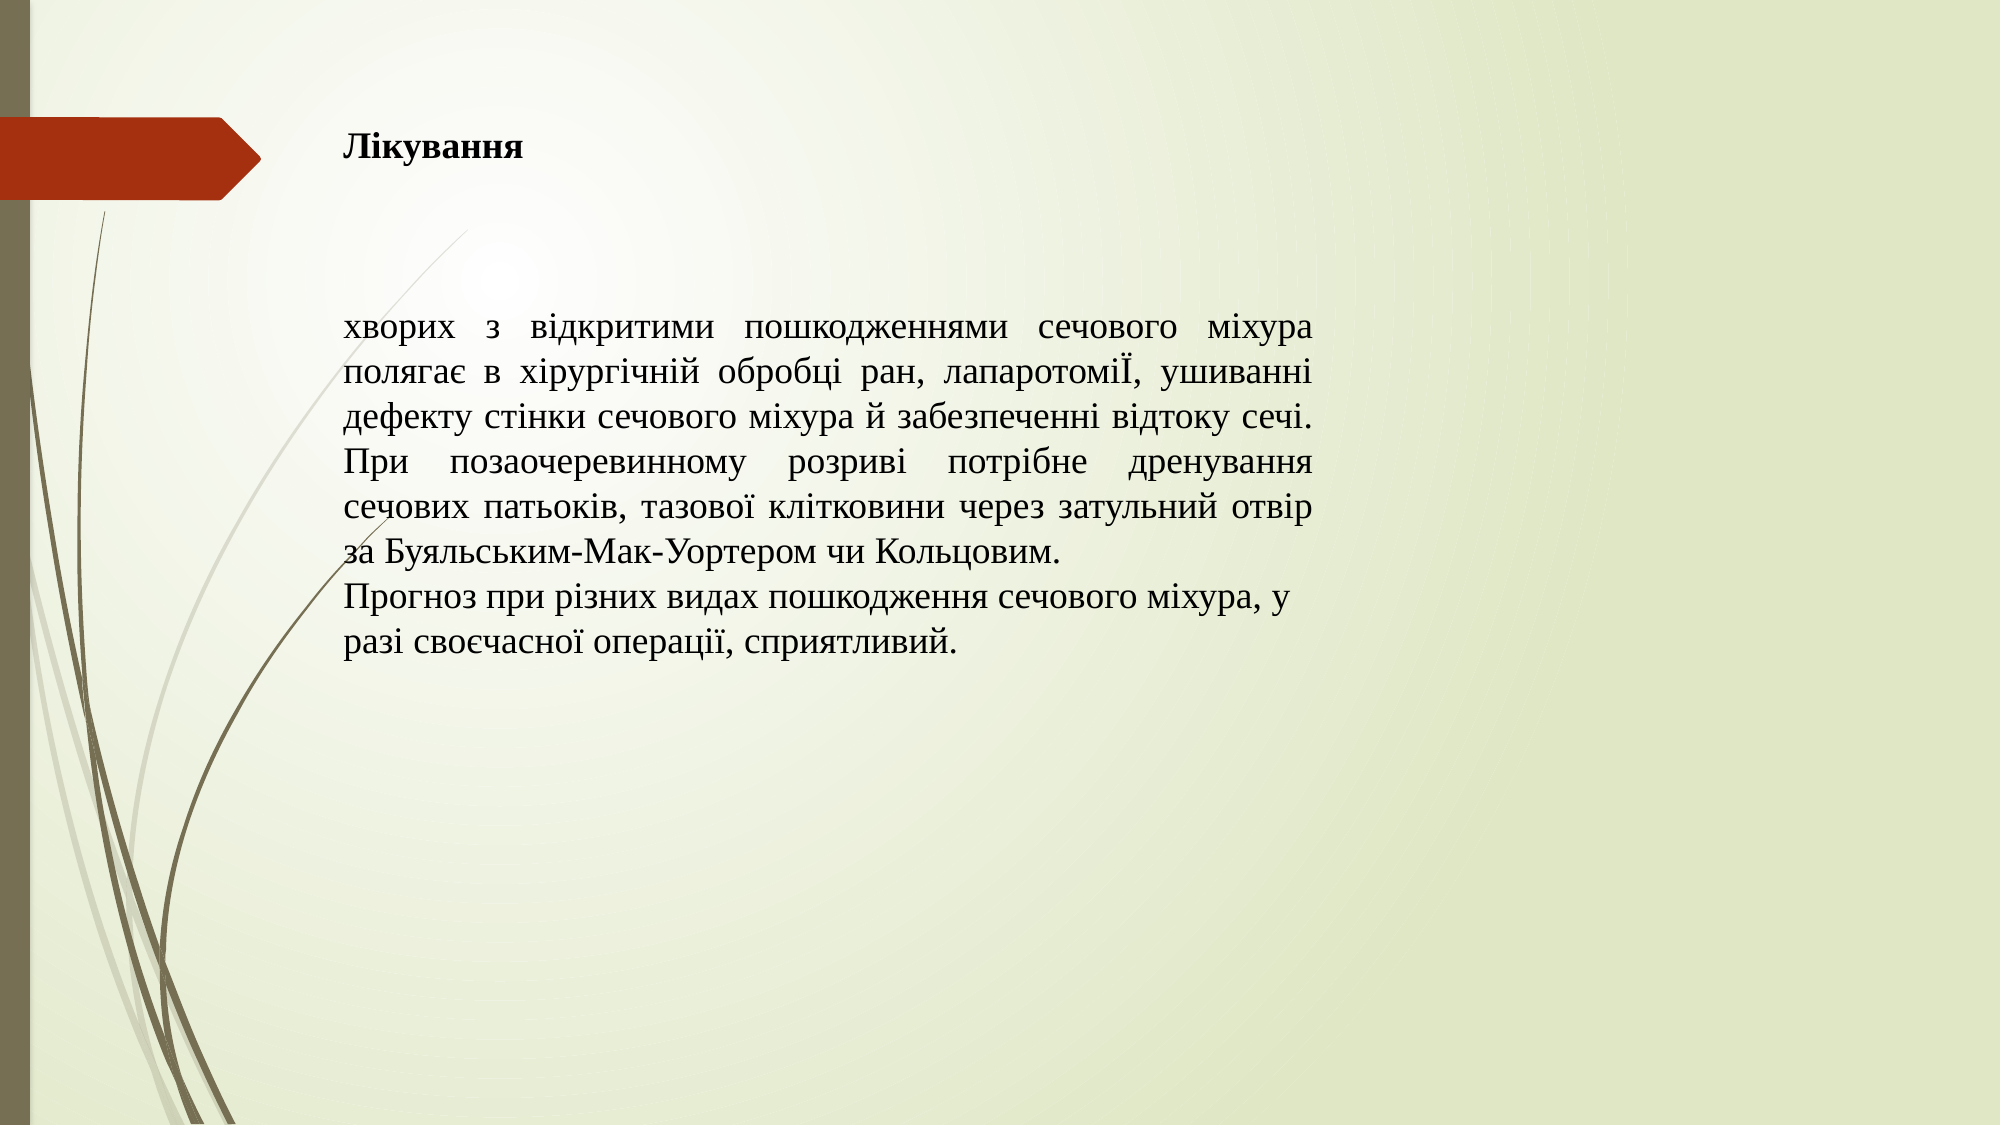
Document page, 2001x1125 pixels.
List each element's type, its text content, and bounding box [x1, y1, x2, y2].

text_box Лікування хворих з відкритими пошкодженнями сечового міхура полягає в хірургічній обробці ран, лапаротоміЇ, ушиванні дефекту стінки сечового міхура й забезпеченні відтоку сечі. При позаочеревинному розриві потрібне дренування сечових патьоків, тазової клітковини через затульний отвір за Буяльським-Мак-Уортером чи Кольцовим. Прогноз при різних видах пошкодження сечового міхура, у разі своєчасної операції, сприятливий. [328, 113, 1329, 668]
